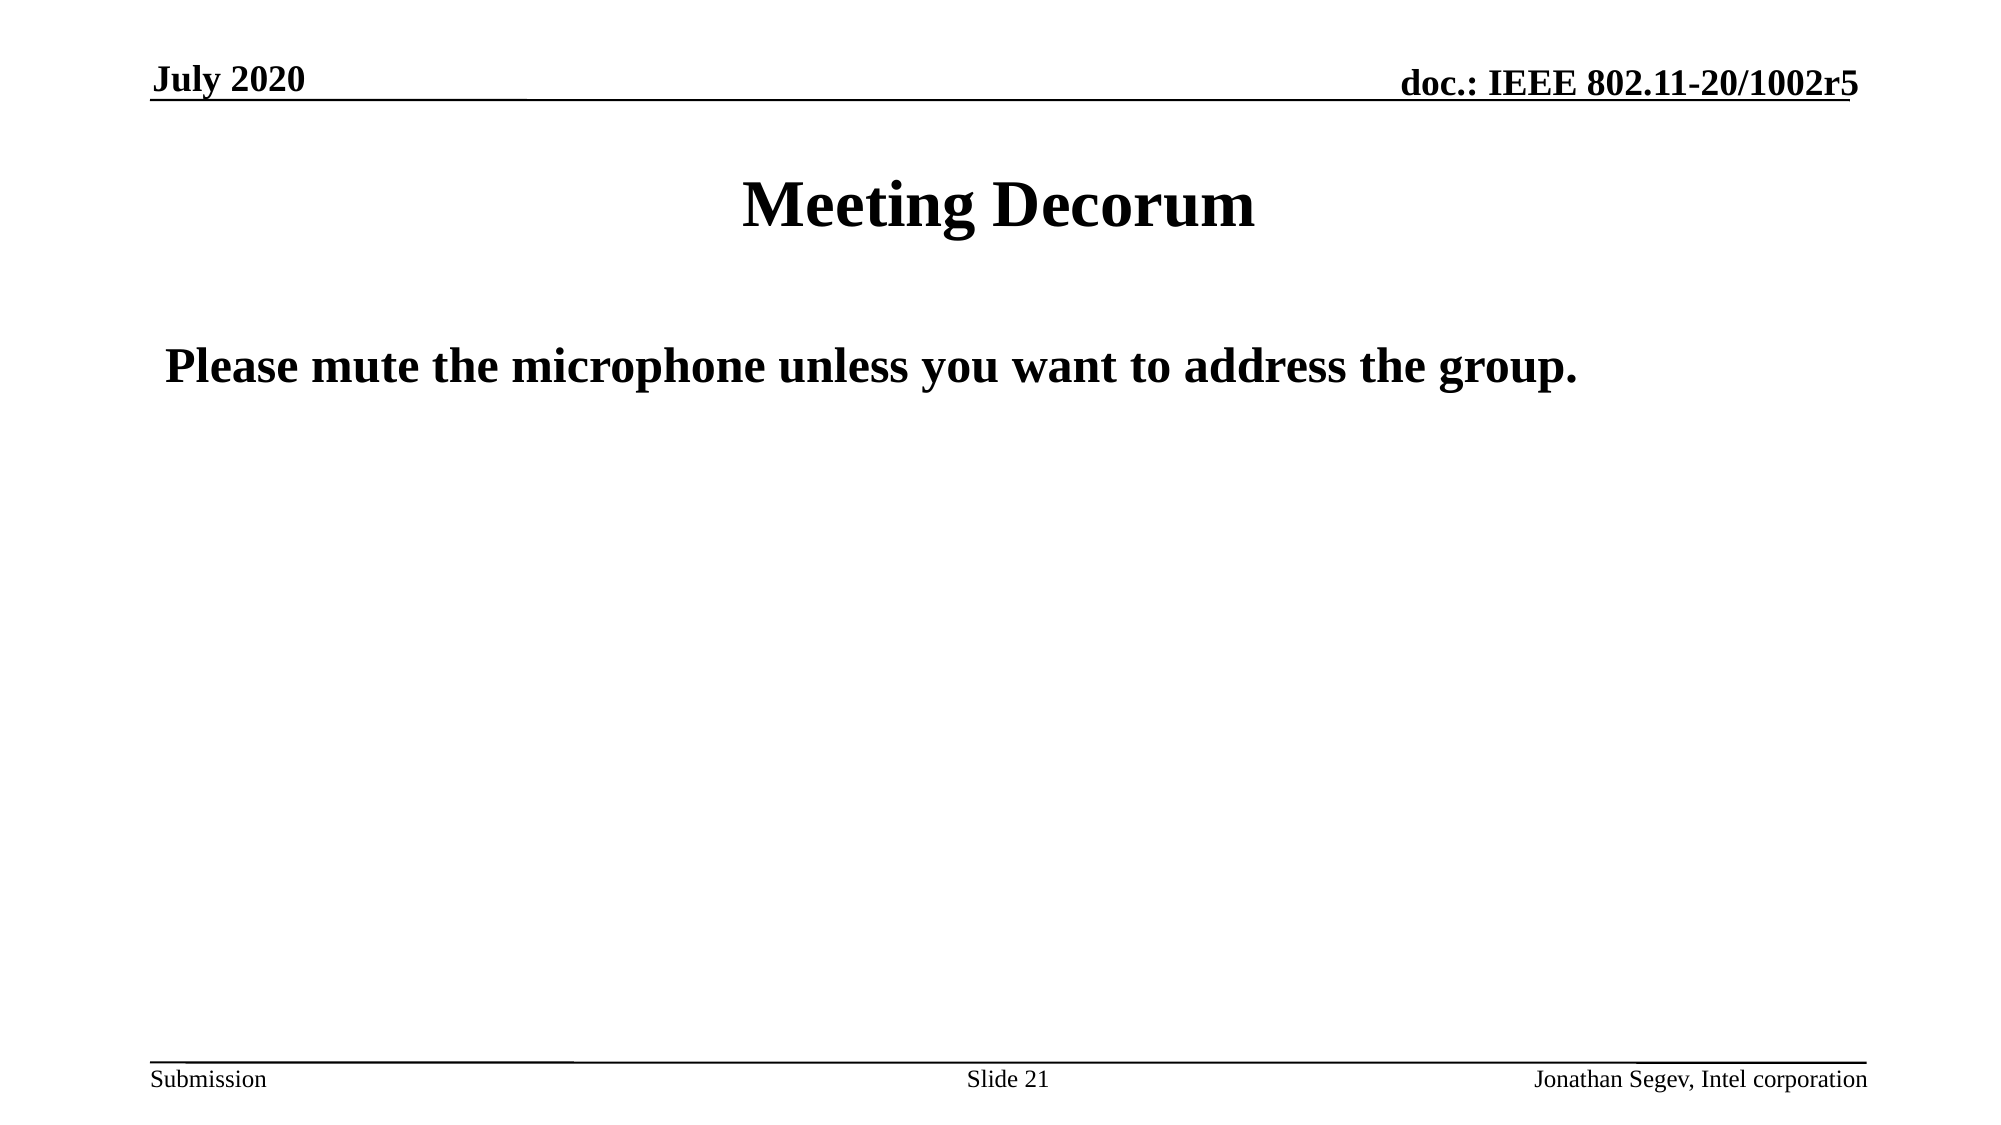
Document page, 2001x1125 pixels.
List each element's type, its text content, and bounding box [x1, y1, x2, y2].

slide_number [152, 54, 563, 100]
title Meeting Decorum [149, 112, 1850, 288]
slide_number Slide 21 [950, 1061, 1067, 1123]
list Please mute the microphone unless you want to address the group. [149, 324, 1850, 1000]
footer Jonathan Segev, Intel corporation [1171, 1061, 1869, 1093]
